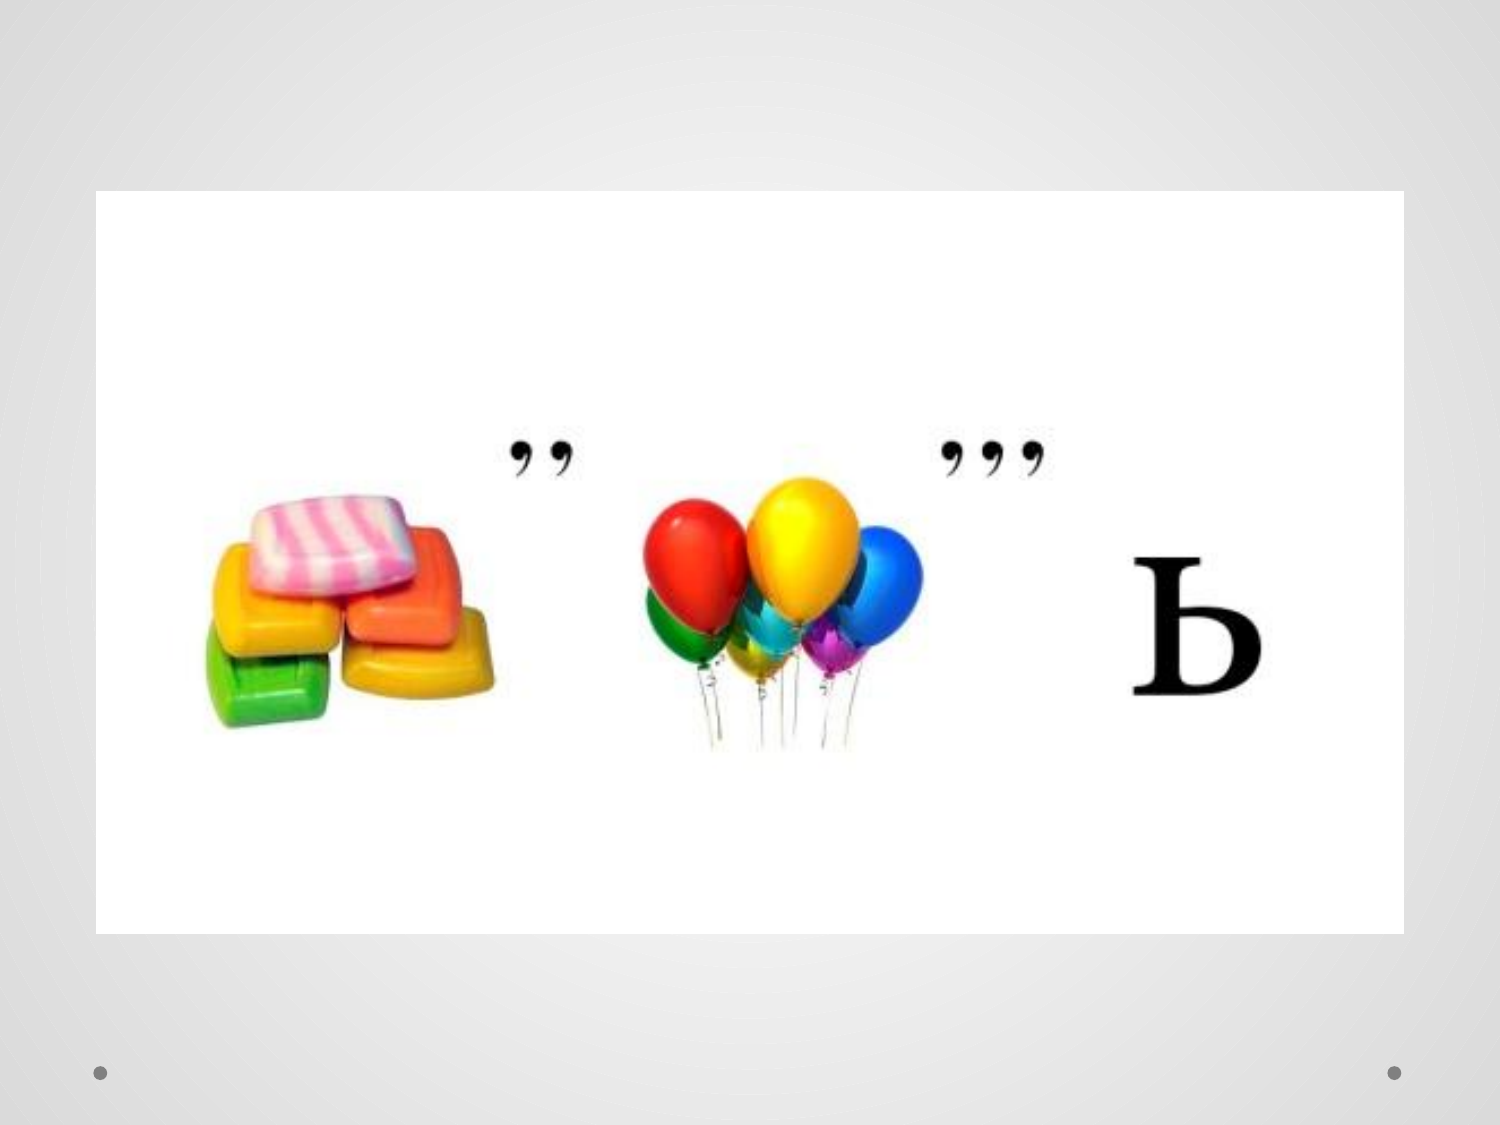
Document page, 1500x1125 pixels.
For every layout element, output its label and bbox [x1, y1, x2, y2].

picture [95, 191, 1405, 934]
